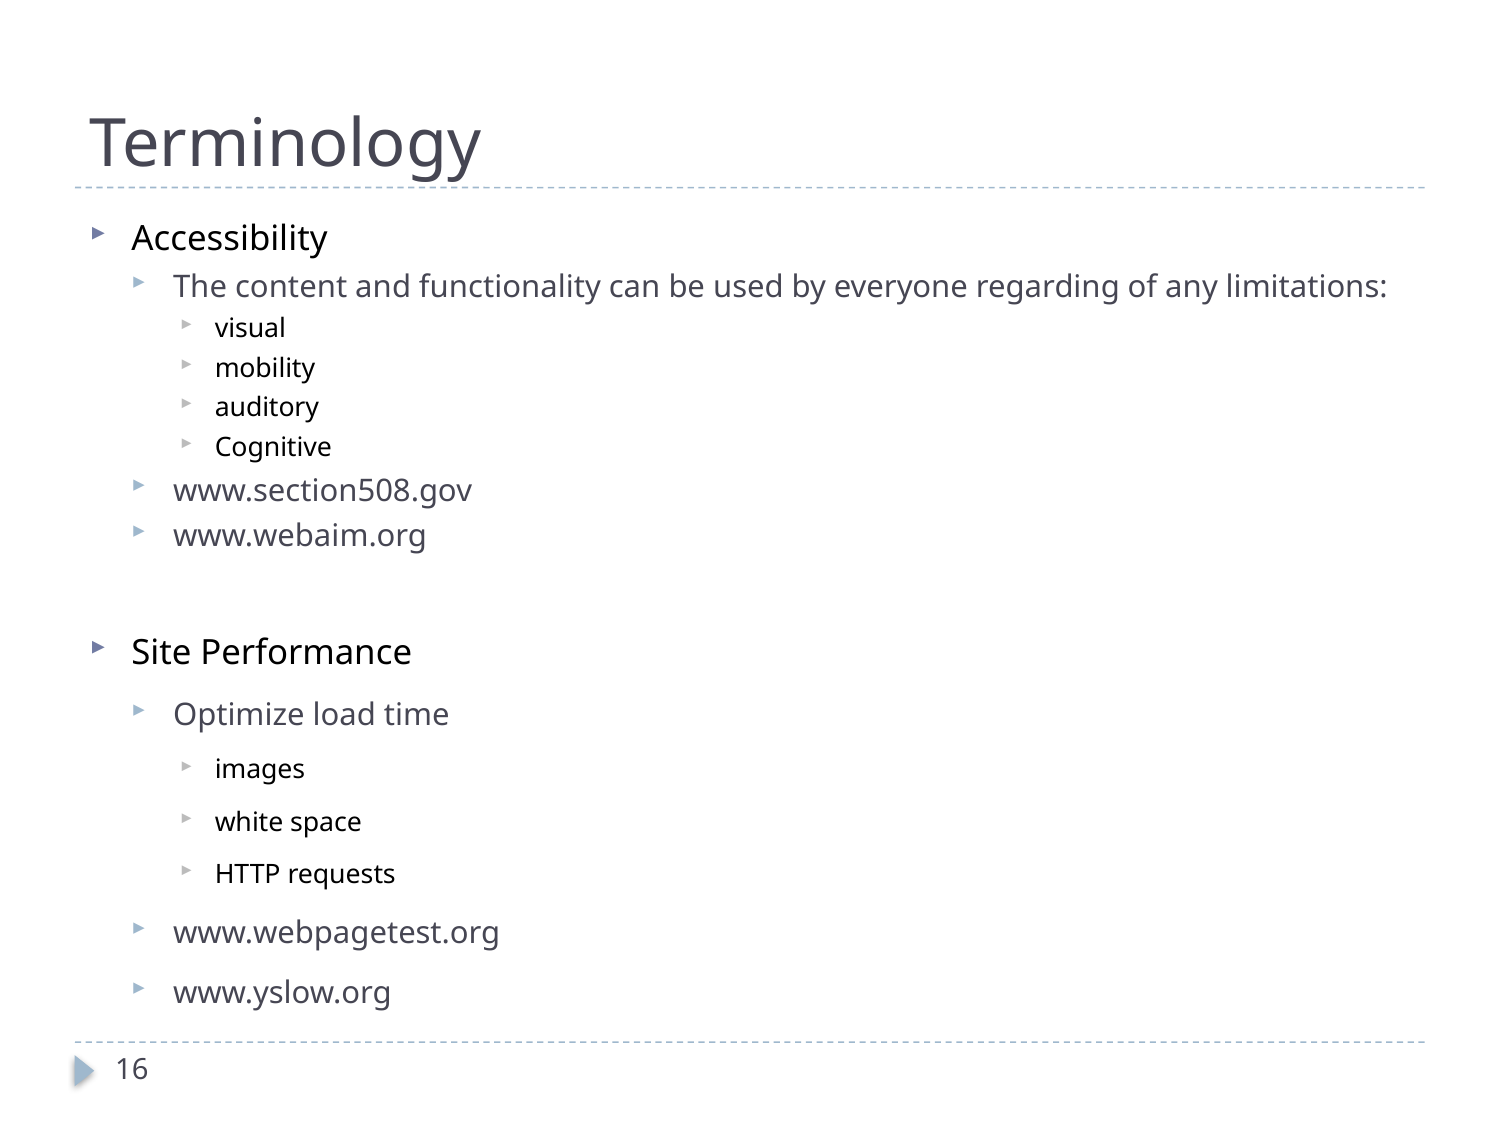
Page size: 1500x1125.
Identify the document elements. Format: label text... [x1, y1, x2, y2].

title Terminology [75, 24, 1425, 187]
list Accessibility The content and functionality can be used by everyone regarding of any limitations: visual mobility auditory Cognitive www.section508.gov www.webaim.org Site Performance Optimize load time images white space HTTP requests www.webpagetest.org www.yslow.org [75, 187, 1425, 1050]
slide_number 16 [100, 1042, 426, 1103]
